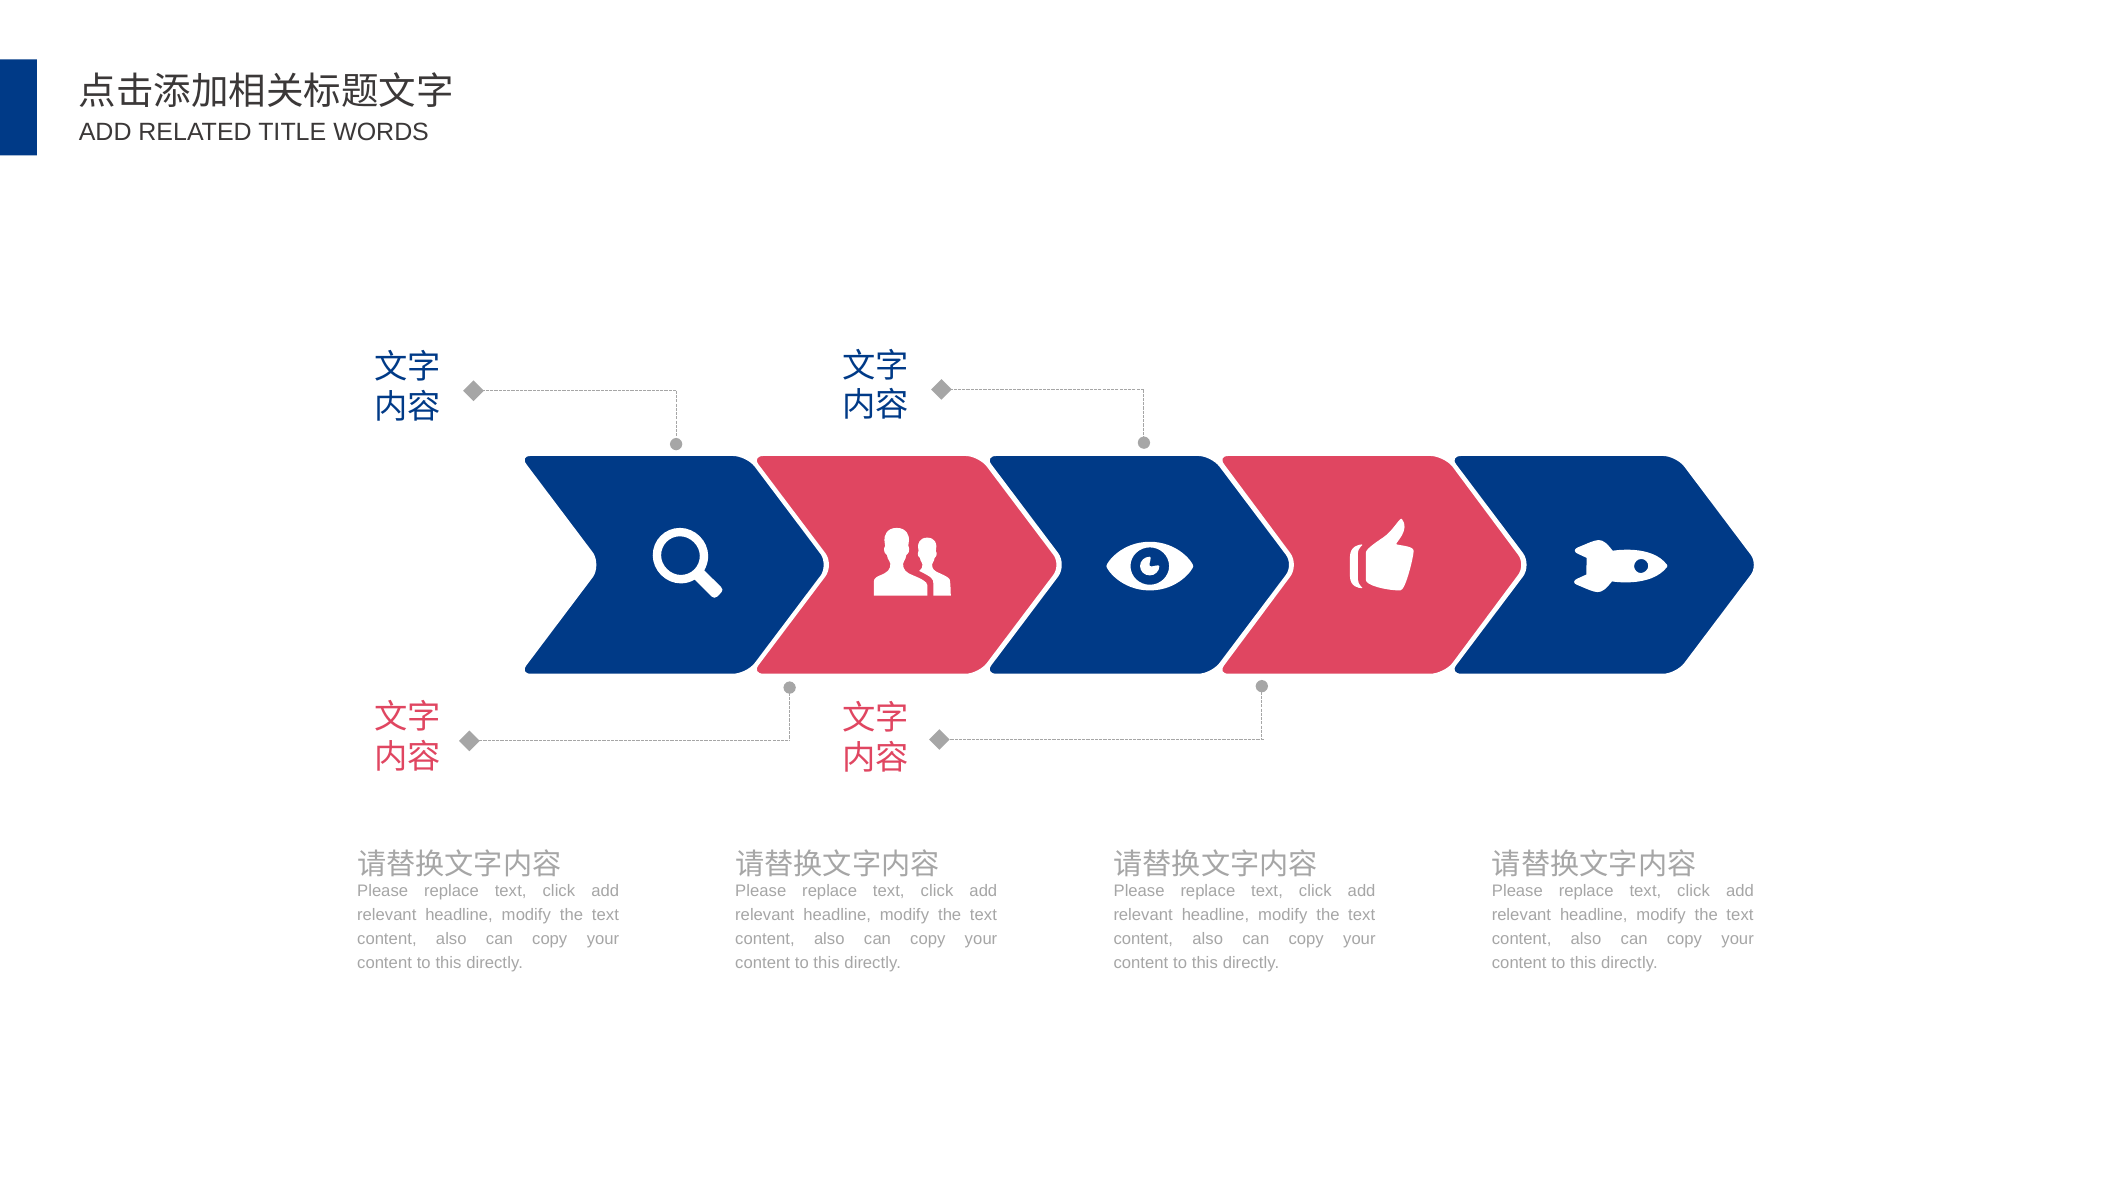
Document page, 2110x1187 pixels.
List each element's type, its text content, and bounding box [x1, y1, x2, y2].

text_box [520, 454, 1757, 676]
text_box 点击添加相关标题文字 [62, 59, 470, 121]
text_box 文字内容 [366, 345, 449, 426]
text_box Please replace text, click add relevant headline, modify the text content, also can copy your content to this directly. [1113, 876, 1376, 972]
text_box 请替换文字内容 [356, 838, 570, 876]
text_box 请替换文字内容 [1113, 838, 1326, 876]
text_box 请替换文字内容 [1491, 838, 1704, 876]
text_box 文字内容 [834, 695, 917, 776]
text_box ADD RELATED TITLE WORDS [62, 107, 446, 154]
text_box Please replace text, click add relevant headline, modify the text content, also can copy your content to this directly. [1491, 876, 1755, 972]
text_box 请替换文字内容 [735, 838, 948, 876]
text_box Please replace text, click add relevant headline, modify the text content, also can copy your content to this directly. [735, 876, 998, 972]
text_box Please replace text, click add relevant headline, modify the text content, also can copy your content to this directly. [356, 876, 620, 972]
text_box 文字内容 [366, 695, 449, 775]
text_box 文字内容 [834, 343, 917, 424]
